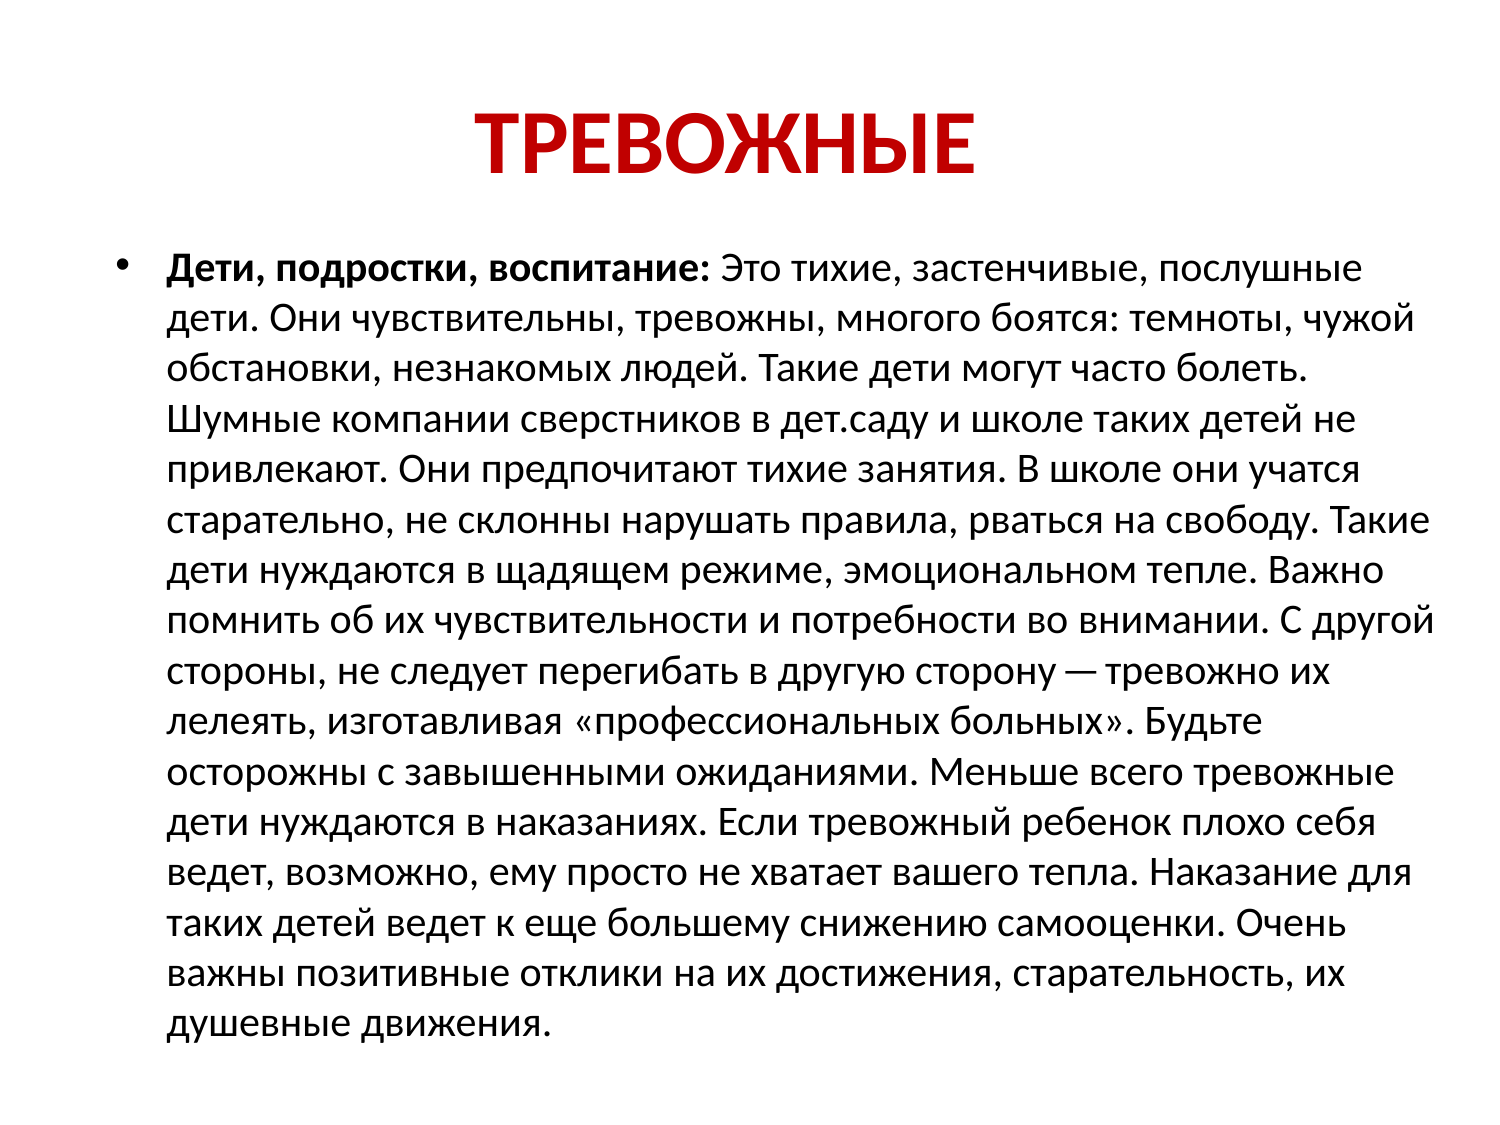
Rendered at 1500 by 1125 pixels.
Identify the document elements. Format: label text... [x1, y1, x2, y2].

list Дети, подростки, воспитание: Это тихие, застенчивые, послушные дети. Они чувствительны, тревожны, многого боятся: темноты, чужой обстановки, незнакомых людей. Такие дети могут часто болеть. Шумные компании сверстников в дет.саду и школе таких детей не привлекают. Они предпочитают тихие занятия. В школе они учатся старательно, не склонны нарушать правила, рваться на свободу. Такие дети нуждаются в щадящем режиме, эмоциональном тепле. Важно помнить об их чувствительности и потребности во внимании. С другой стороны, не следует перегибать в другую сторону — тревожно их лелеять, изготавливая «профессиональных больных». Будьте осторожны с завышенными ожиданиями. Меньше всего тревожные дети нуждаются в наказаниях. Если тревожный ребенок плохо себя ведет, возможно, ему просто не хватает вашего тепла. Наказание для таких детей ведет к еще большему снижению самооценки. Очень важны позитивные отклики на их достижения, старательность, их душевные движения. [100, 231, 1459, 1059]
title ТРЕВОЖНЫЕ [29, 42, 1424, 231]
